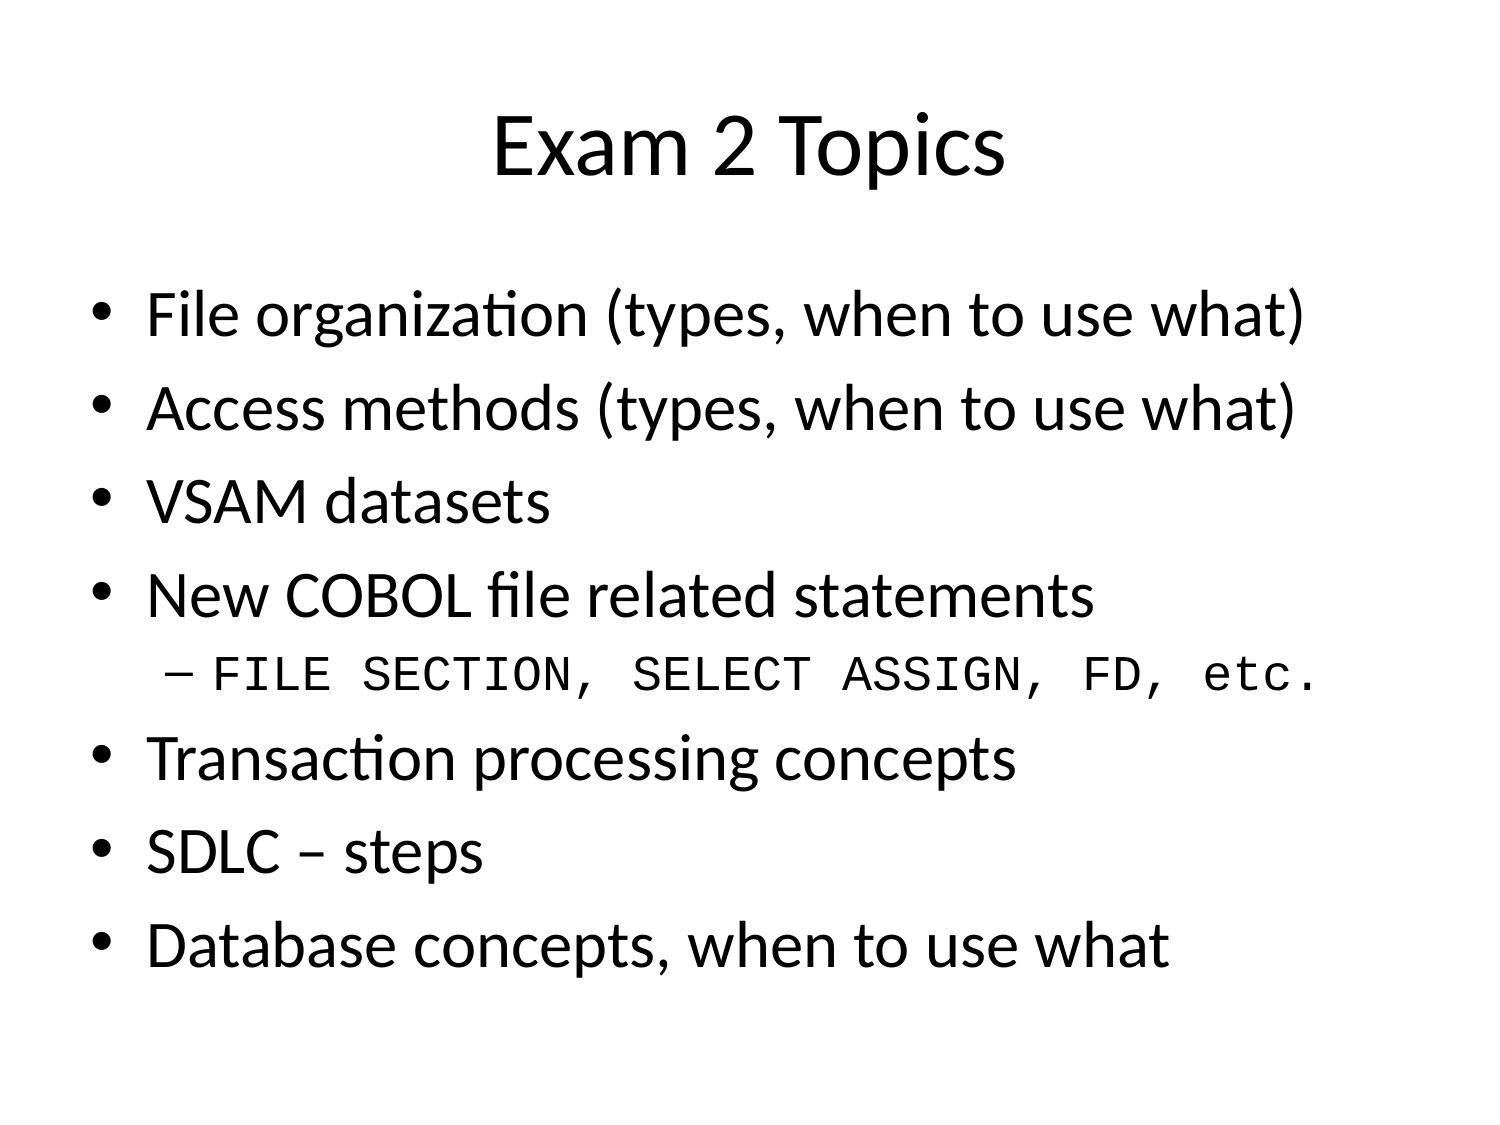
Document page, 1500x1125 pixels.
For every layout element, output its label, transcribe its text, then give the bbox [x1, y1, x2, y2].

title Exam 2 Topics [75, 45, 1425, 233]
list File organization (types, when to use what) Access methods (types, when to use what) VSAM datasets New COBOL file related statements FILE SECTION, SELECT ASSIGN, FD, etc. Transaction processing concepts SDLC – steps Database concepts, when to use what [75, 262, 1425, 1005]
